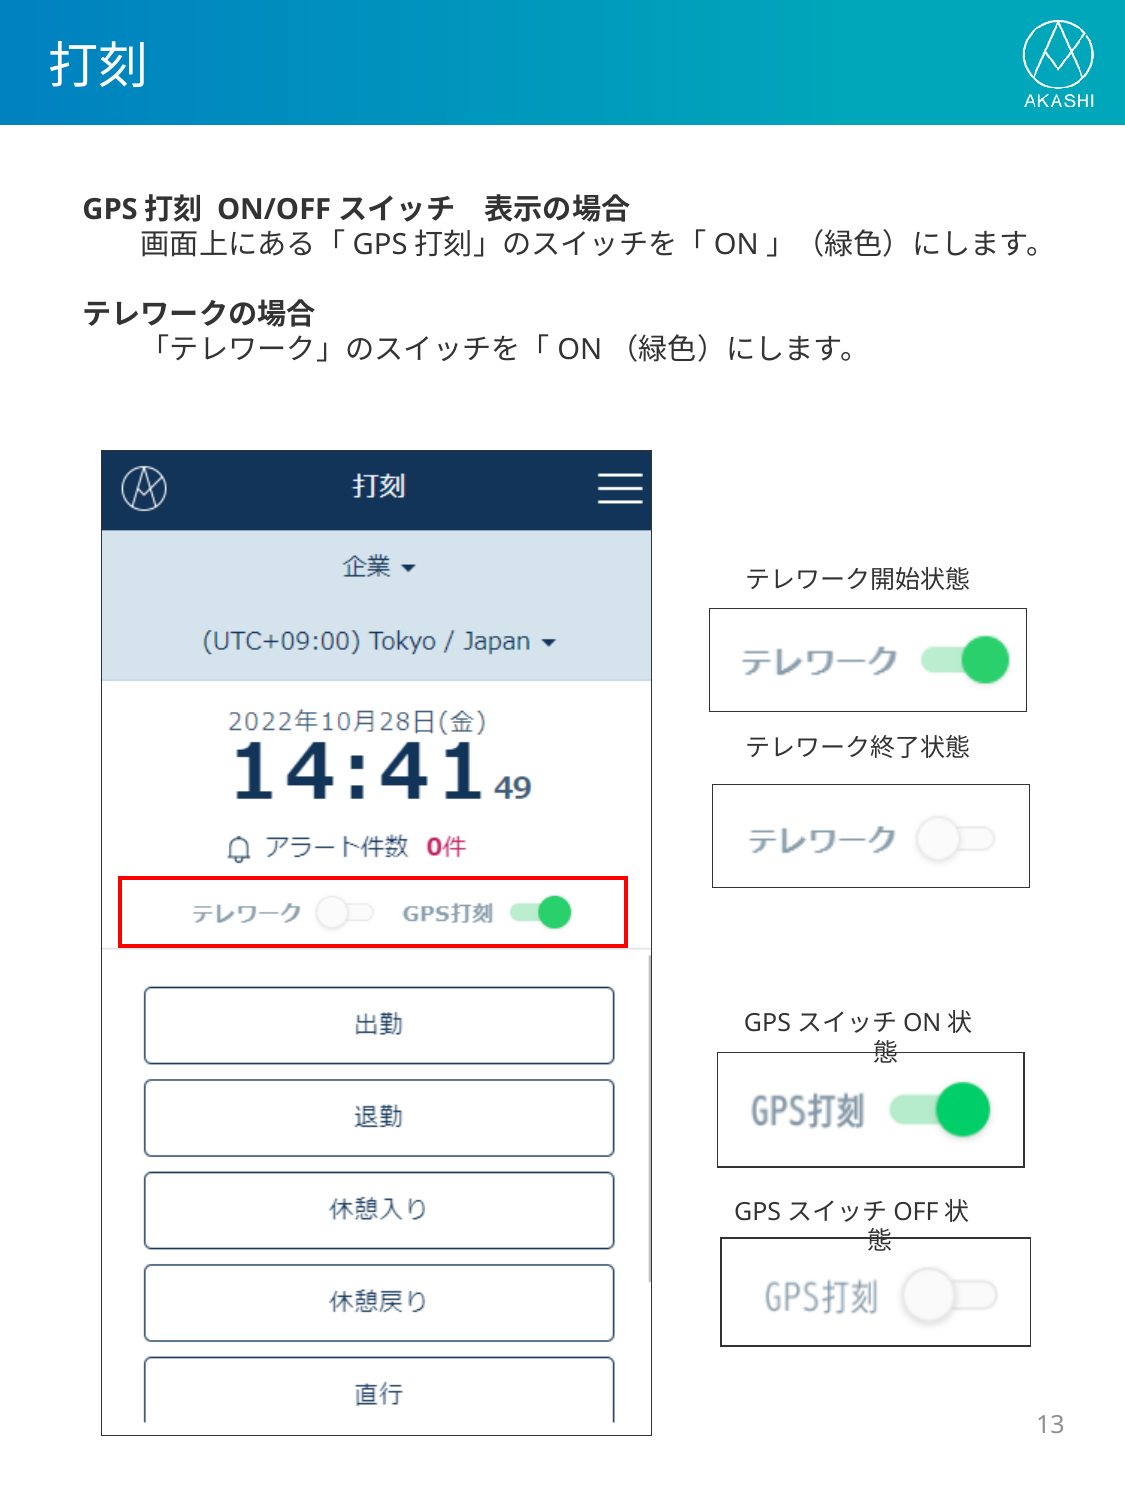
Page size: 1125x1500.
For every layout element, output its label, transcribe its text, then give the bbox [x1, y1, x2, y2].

picture [711, 784, 1030, 888]
text_box GPS打刻 ON/OFFスイッチ 表示の場合 画面上にある「GPS打刻」のスイッチを「ON」（緑色）にします。 テレワークの場合 「テレワーク」のスイッチを「ON（緑色）にします。 [67, 182, 1045, 408]
text_box テレワーク開始状態 [718, 556, 999, 602]
slide_number 12 [826, 1385, 1080, 1466]
title 打刻 [33, 0, 1045, 123]
picture [718, 1053, 1024, 1167]
text_box テレワーク終了状態 [718, 724, 999, 770]
picture [721, 1238, 1030, 1346]
picture [709, 608, 1027, 712]
picture [101, 450, 652, 1436]
picture [1045, 9, 1103, 117]
text_box GPSスイッチOFF状態 [712, 1187, 992, 1263]
text_box GPSスイッチON状態 [718, 999, 999, 1053]
